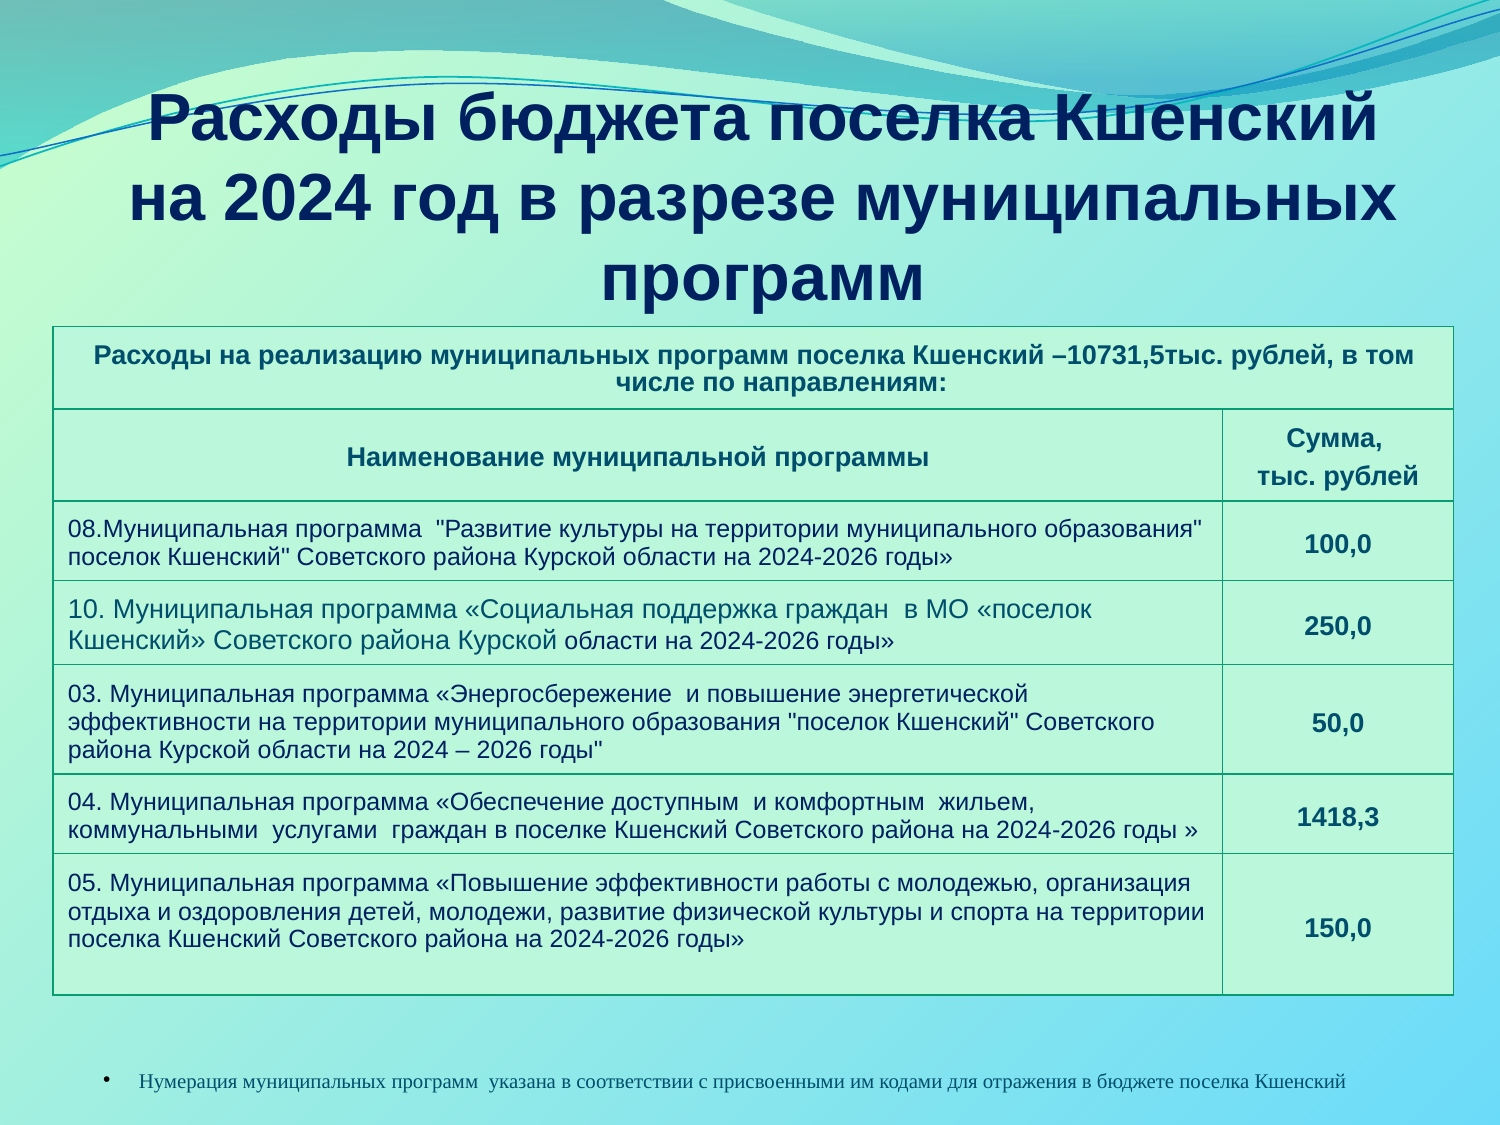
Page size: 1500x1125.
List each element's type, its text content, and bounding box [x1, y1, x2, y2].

table_cell 1418,3 [1223, 775, 1453, 853]
table_cell 05. Муниципальная программа «Повышение эффективности работы с молодежью, организация отдыха и оздоровления детей, молодежи, развитие физической культуры и спорта на территории поселка Кшенский Советского района на 2024-2026 годы» [54, 854, 1222, 994]
table_cell 03. Муниципальная программа «Энергосбережение и повышение энергетической эффективности на территории муниципального образования "поселок Кшенский" Советского района Курской области на 2024 – 2026 годы" [54, 665, 1222, 773]
table_cell 150,0 [1223, 854, 1453, 994]
table_cell 50,0 [1223, 665, 1453, 773]
table_cell 100,0 [1223, 502, 1453, 580]
table_cell Сумма, тыс. рублей [1223, 410, 1453, 500]
text_box Нумерация муниципальных программ указана в соответствии с присвоенными им кодами для отражения в бюджете поселка Кшенский [88, 1059, 1447, 1100]
table_cell 250,0 [1223, 581, 1453, 664]
table_cell 08.Муниципальная программа "Развитие культуры на территории муниципального образования" поселок Кшенский" Советского района Курской области на 2024-2026 годы» [54, 502, 1222, 580]
text_box Расходы бюджета поселка Кшенский на 2024 год в разрезе муниципальных программ [88, 66, 1439, 315]
table_cell 04. Муниципальная программа «Обеспечение доступным и комфортным жильем, коммунальными услугами граждан в поселке Кшенский Советского района на 2024-2026 годы » [54, 775, 1222, 853]
table_header Расходы на реализацию муниципальных программ поселка Кшенский –10731,5тыс. рублей, в том числе по направлениям: [54, 327, 1453, 408]
table_cell 10. Муниципальная программа «Социальная поддержка граждан в МО «поселок Кшенский» Советского района Курской области на 2024-2026 годы» [54, 581, 1222, 664]
table_cell Наименование муниципальной программы [54, 410, 1222, 500]
